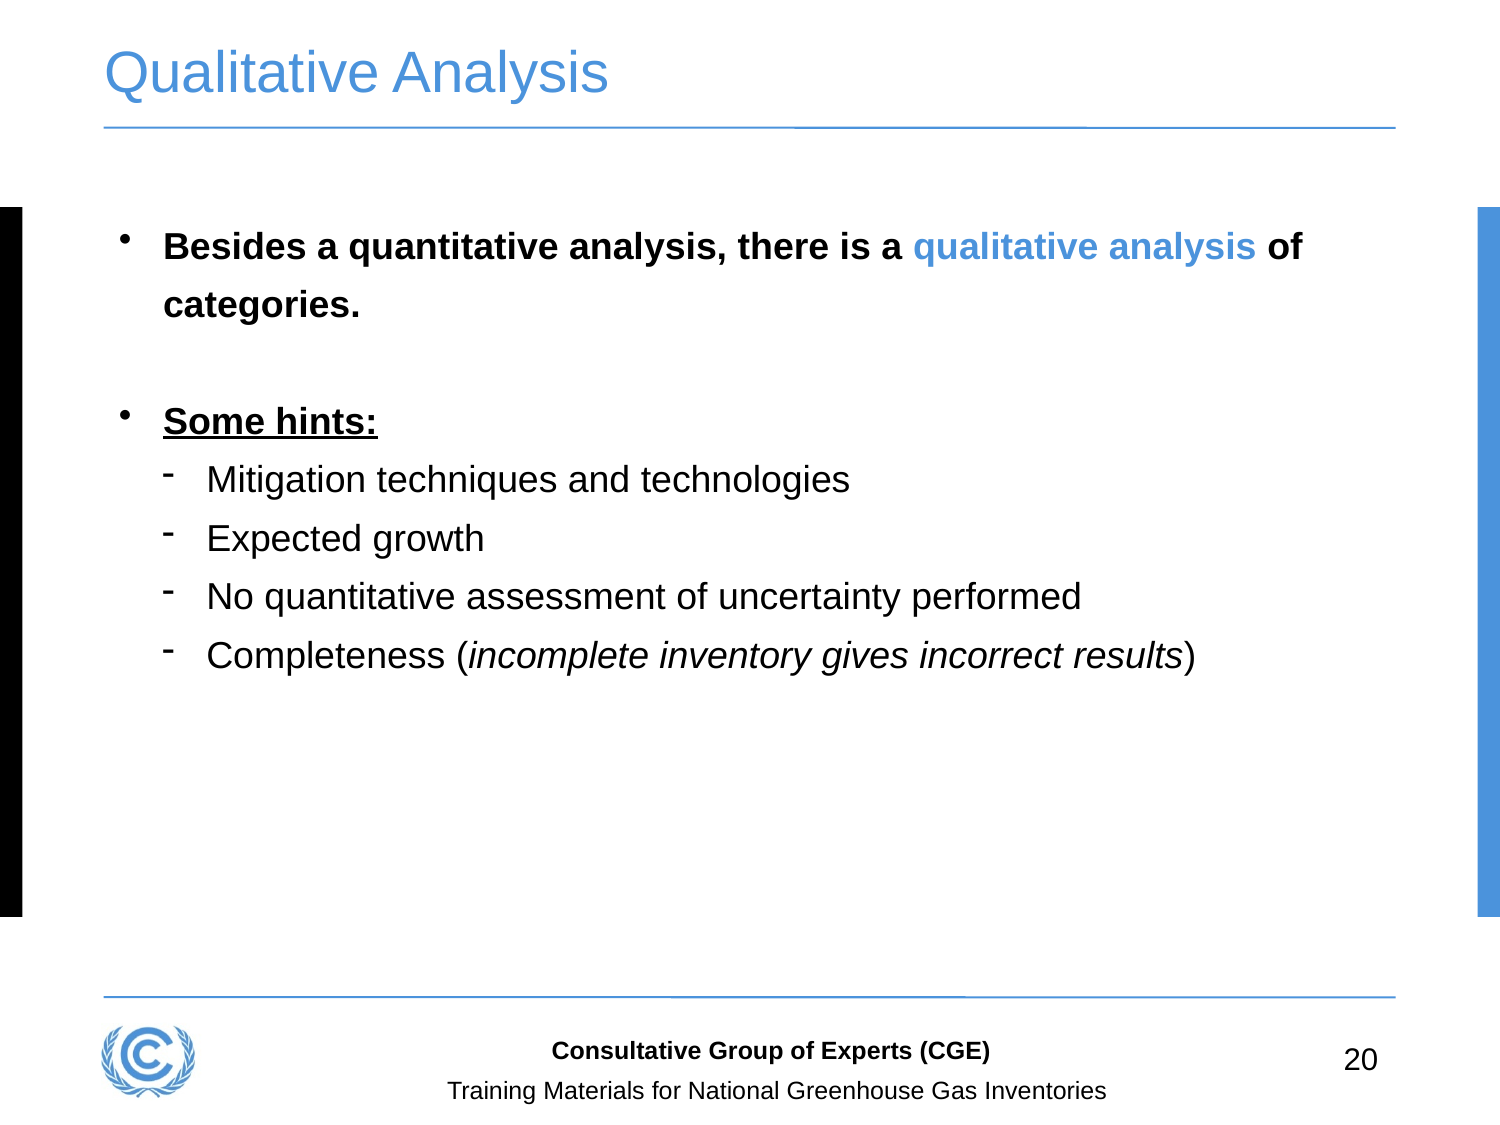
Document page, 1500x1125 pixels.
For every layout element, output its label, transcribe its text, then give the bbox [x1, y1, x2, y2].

picture [101, 1001, 209, 1108]
text_box Training Materials for National Greenhouse Gas Inventories [432, 1067, 1291, 1097]
text_box Consultative Group of Experts (CGE) [536, 1027, 1046, 1068]
title Qualitative Analysis [104, 50, 1396, 126]
text_box 20 [1328, 1032, 1400, 1085]
list Besides a quantitative analysis, there is a qualitative analysis of categories. Some hints: Mitigation techniques and technologies Expected growth No quantitative assessment of uncertainty performed Completeness (incomplete inventory gives incorrect results) [118, 208, 1396, 951]
